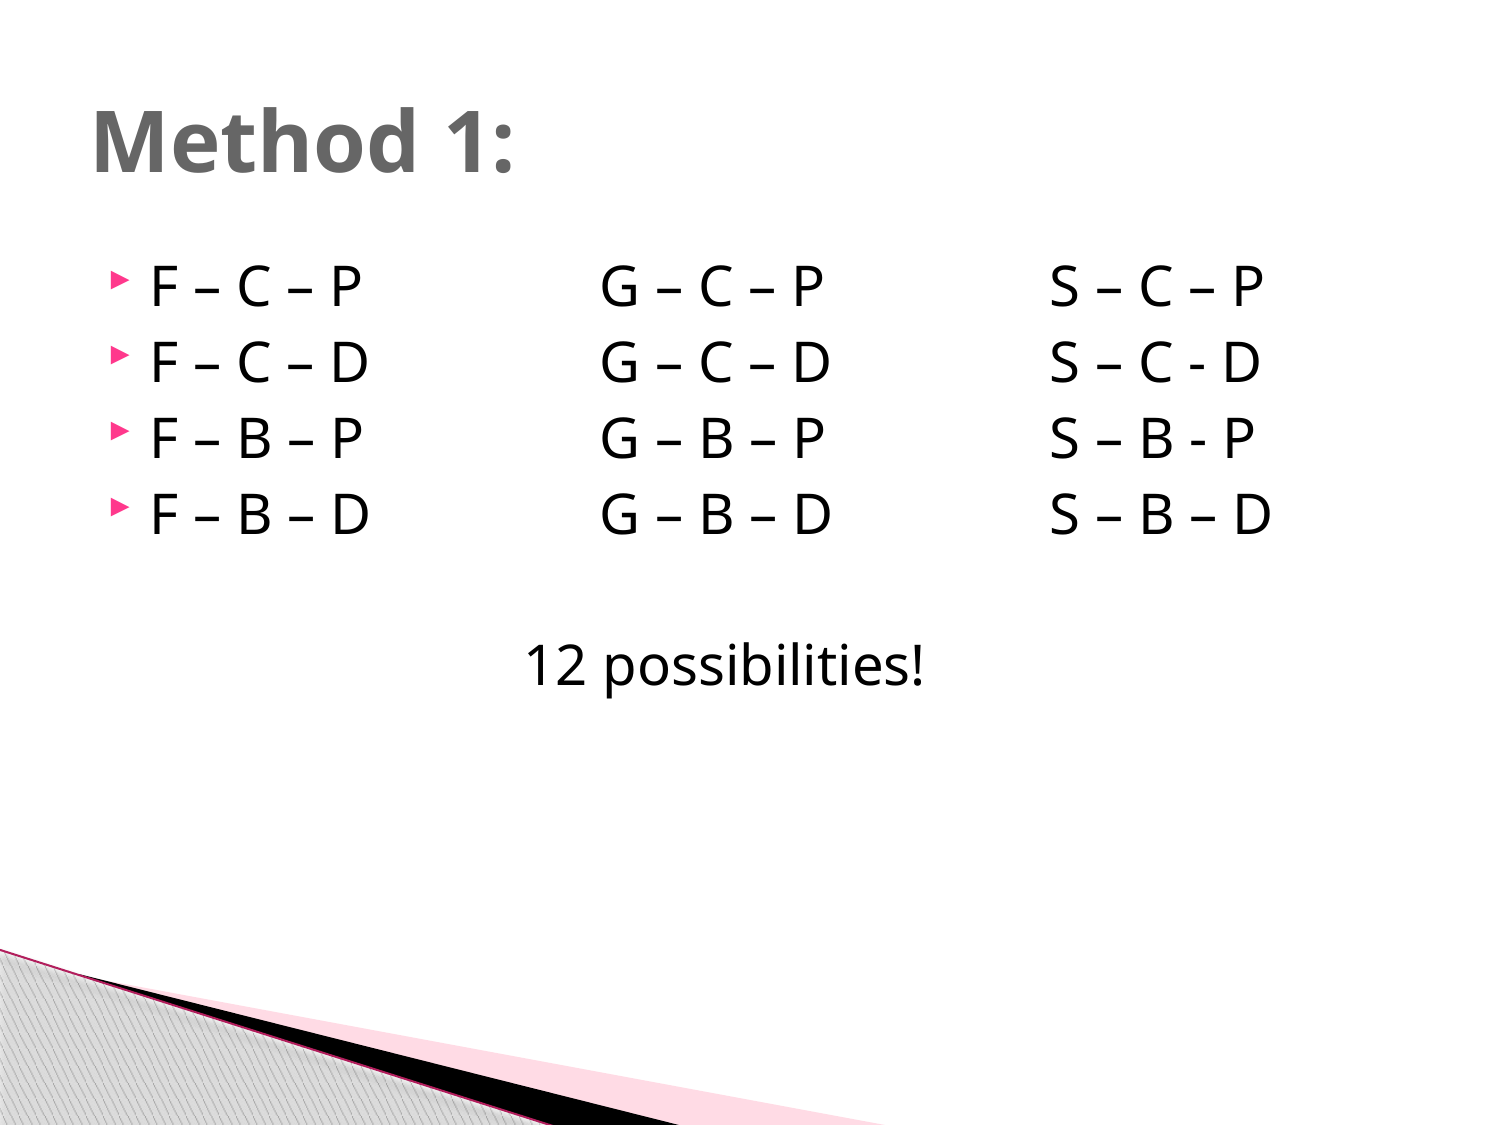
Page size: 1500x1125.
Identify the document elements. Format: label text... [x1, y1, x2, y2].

title Method 1: [75, 45, 1425, 233]
list F – C – P G – C – P S – C – P F – C – D G – C – D S – C - D F – B – P G – B – P S – B - P F – B – D G – B – D S – B – D 12 possibilities! [75, 243, 1425, 986]
